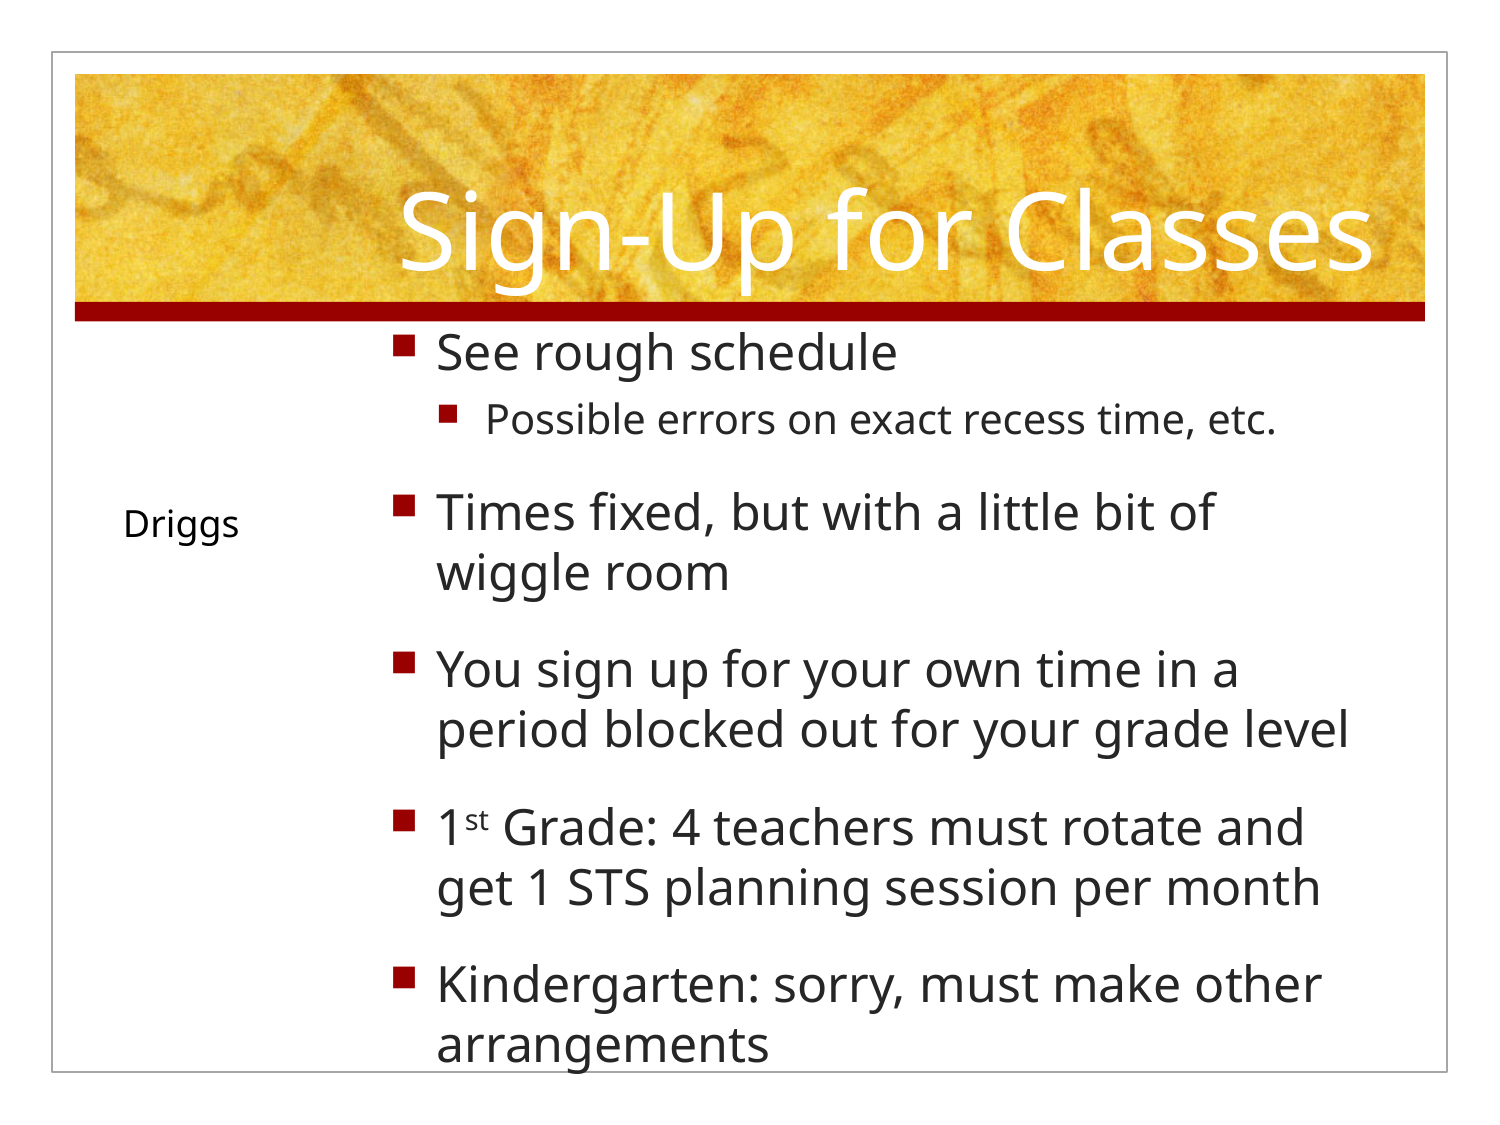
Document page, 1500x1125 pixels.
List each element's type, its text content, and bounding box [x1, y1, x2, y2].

text_box Driggs [108, 492, 282, 553]
picture [75, 74, 1425, 301]
title Sign-Up for Classes [108, 74, 1392, 292]
list See rough schedule Possible errors on exact recess time, etc. Times fixed, but with a little bit of wiggle room You sign up for your own time in a period blocked out for your grade level 1st Grade: 4 teachers must rotate and get 1 STS planning session per month Kindergarten: sorry, must make other arrangements [375, 312, 1392, 943]
